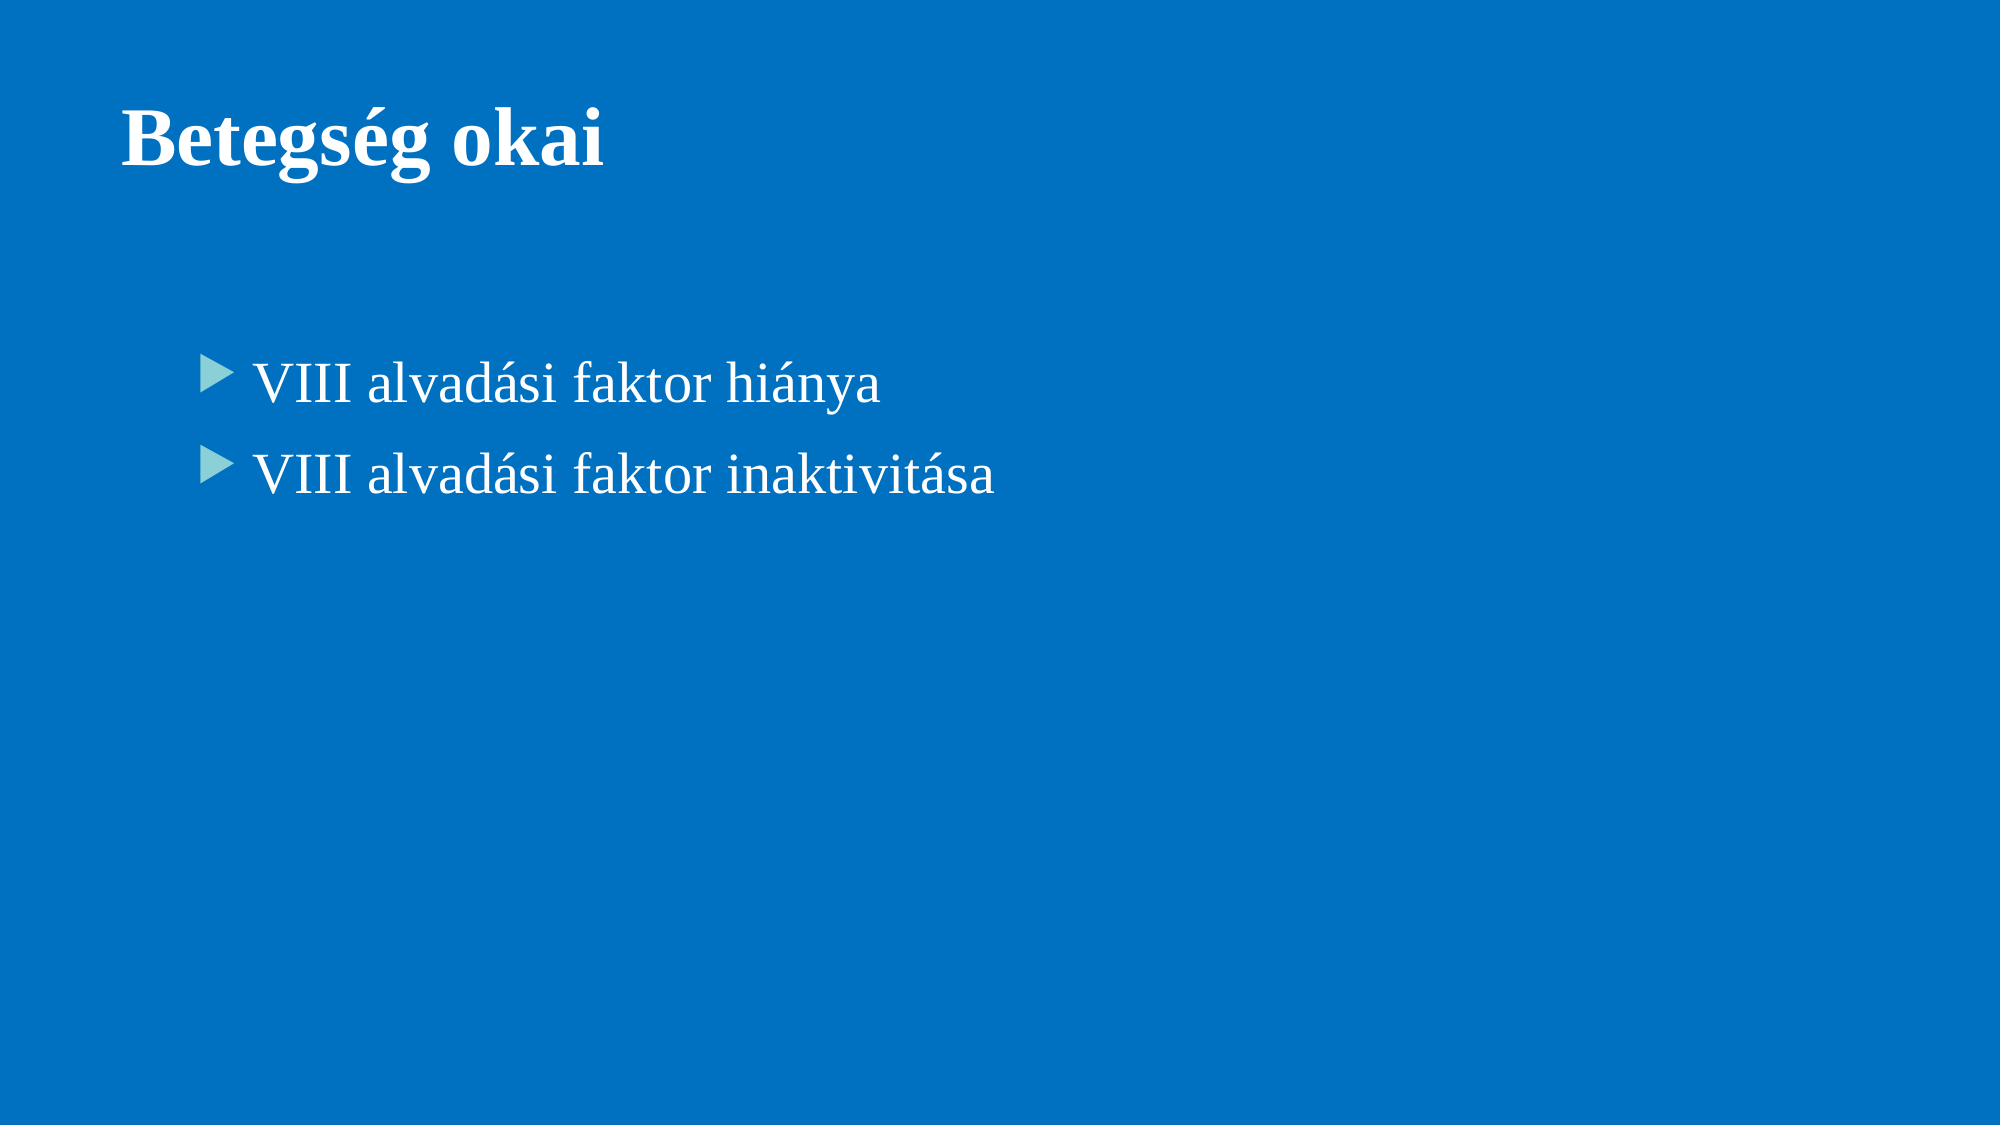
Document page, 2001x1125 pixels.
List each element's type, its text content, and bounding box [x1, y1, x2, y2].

list VIII alvadási faktor hiánya VIII alvadási faktor inaktivitása [181, 336, 1649, 1025]
title Betegség okai [106, 74, 1649, 304]
